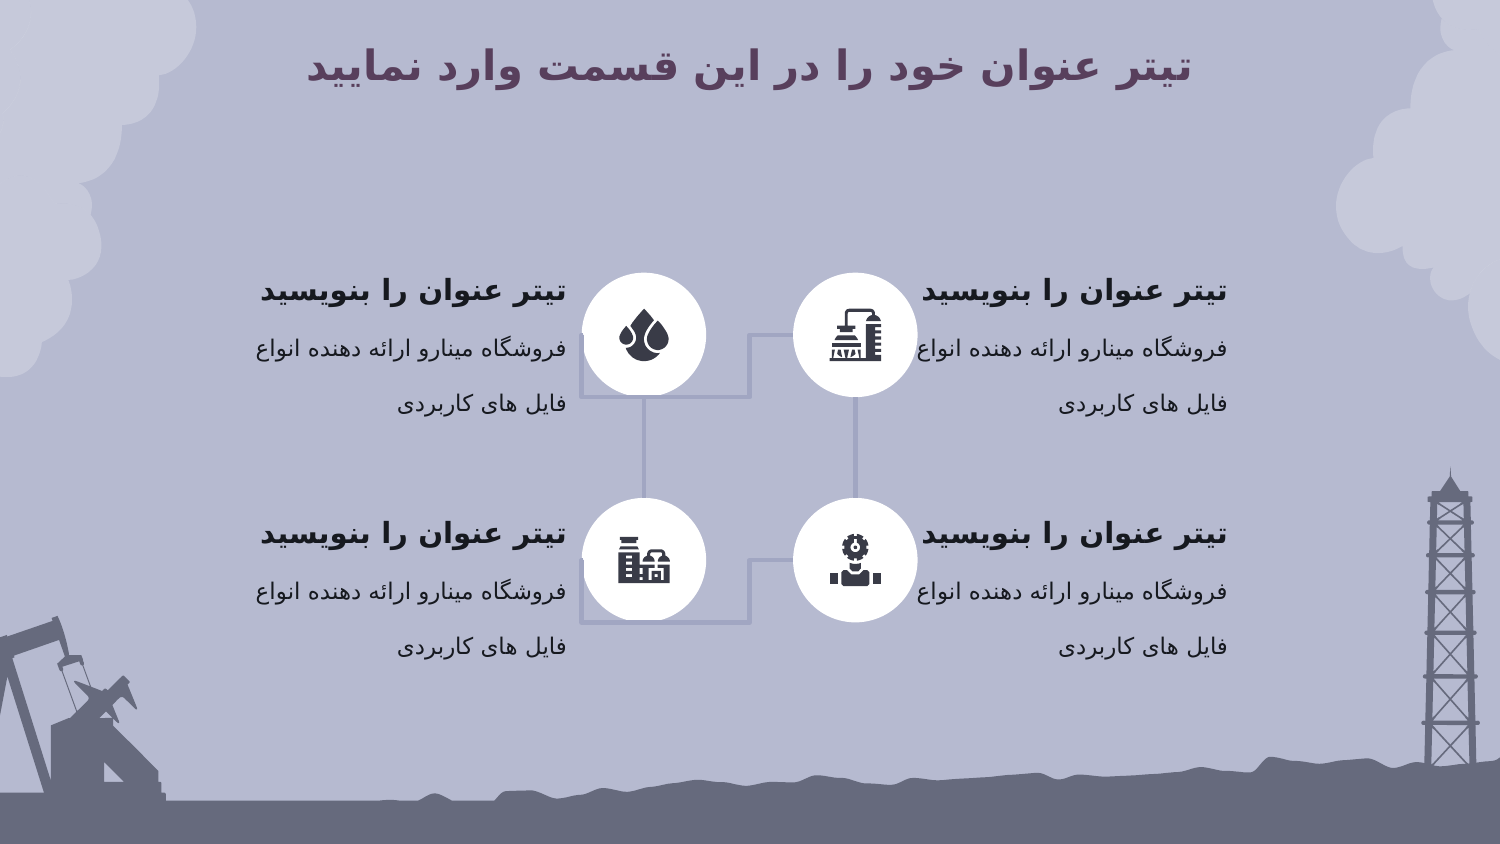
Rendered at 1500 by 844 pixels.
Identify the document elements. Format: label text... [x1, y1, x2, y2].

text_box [619, 308, 669, 362]
text_box [582, 272, 707, 395]
text_box [582, 497, 707, 620]
text_box [793, 497, 874, 623]
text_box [618, 536, 670, 584]
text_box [829, 308, 882, 362]
text_box تیتر عنوان را بنویسید فروشگاه مینارو ارائه دهنده انواع فایل های کاربردی [213, 229, 582, 424]
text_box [829, 533, 882, 587]
text_box تیتر عنوان خود را در این قسمت وارد نمایید [0, 6, 1500, 96]
text_box تیتر عنوان را بنویسید فروشگاه مینارو ارائه دهنده انواع فایل های کاربردی [874, 472, 1243, 667]
text_box تیتر عنوان را بنویسید فروشگاه مینارو ارائه دهنده انواع فایل های کاربردی [874, 229, 1243, 424]
text_box تیتر عنوان را بنویسید فروشگاه مینارو ارائه دهنده انواع فایل های کاربردی [213, 472, 582, 667]
text_box [793, 272, 874, 398]
